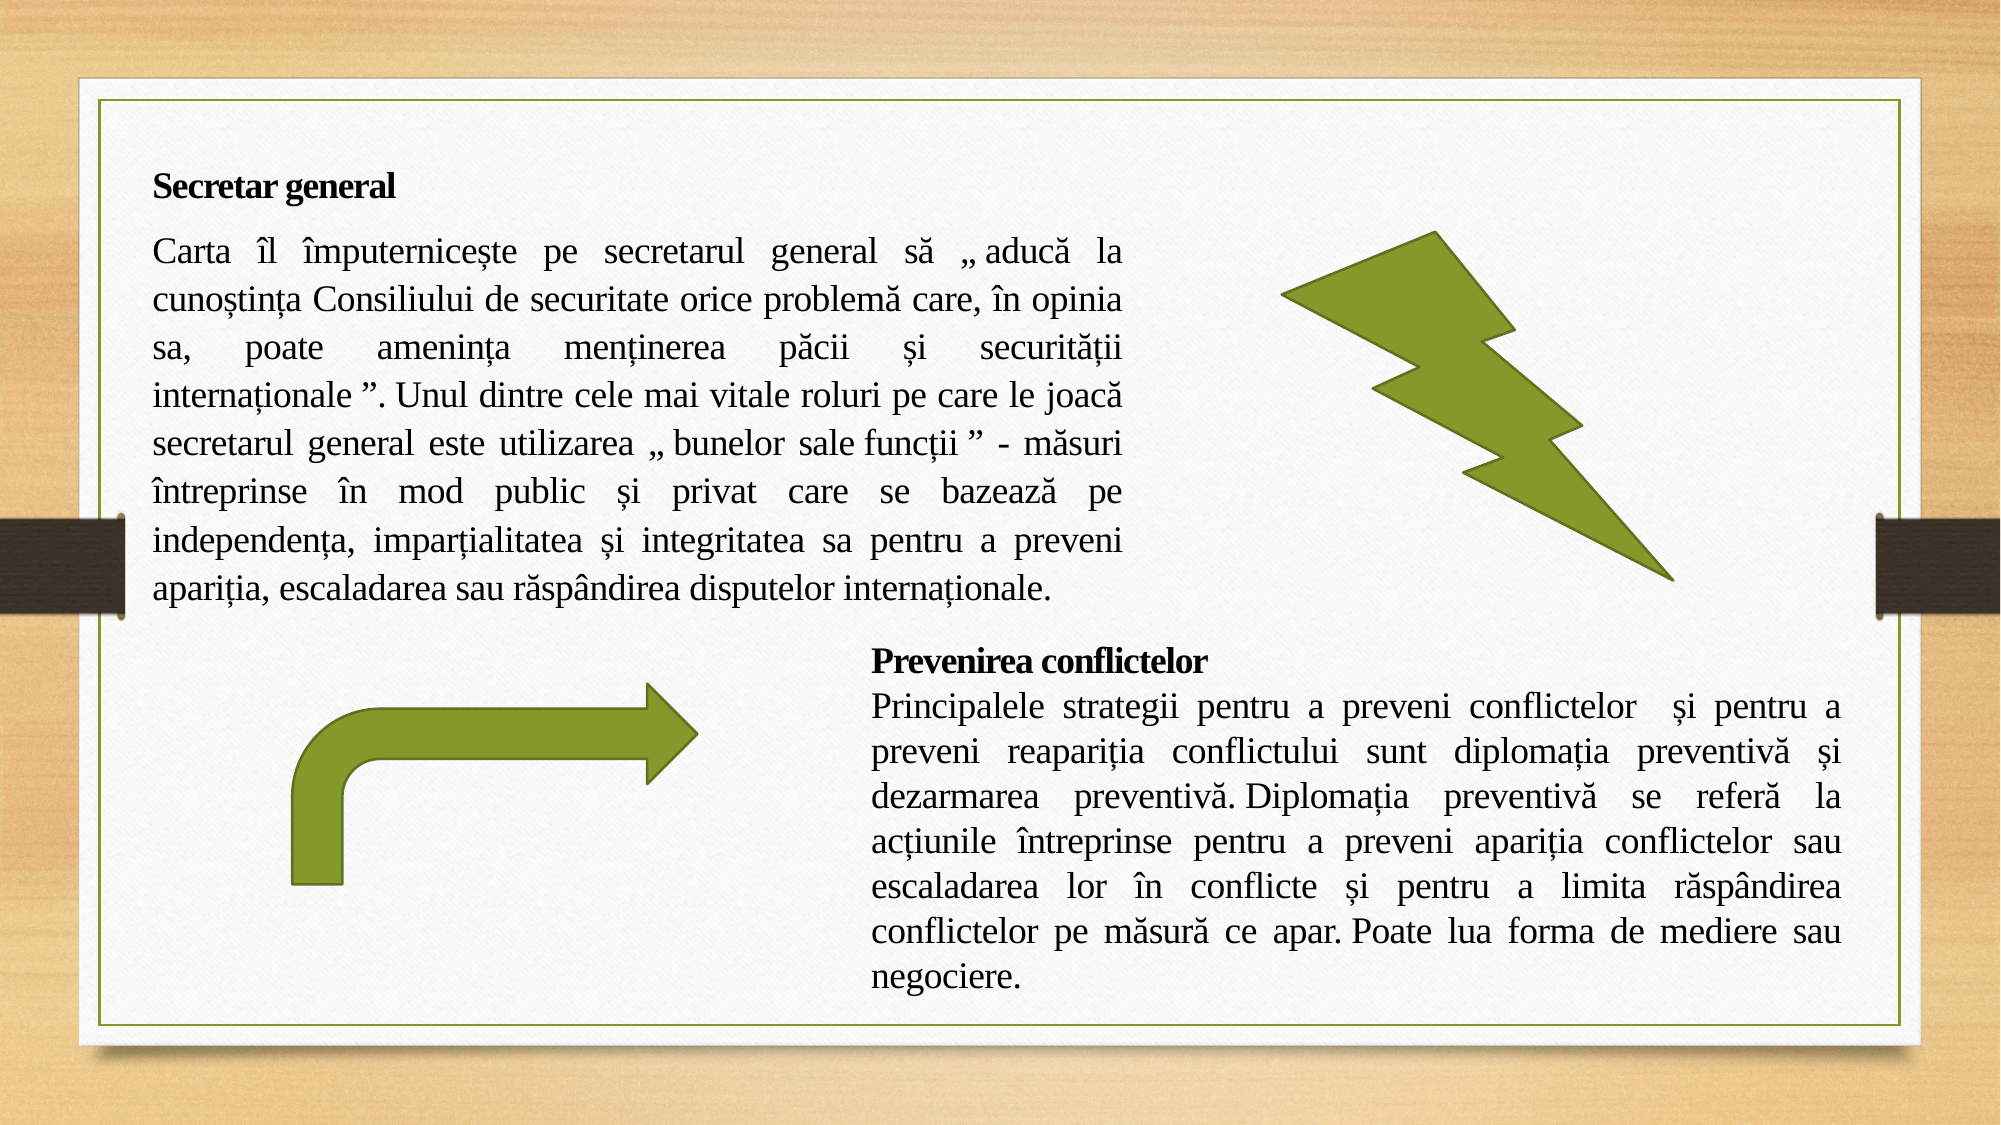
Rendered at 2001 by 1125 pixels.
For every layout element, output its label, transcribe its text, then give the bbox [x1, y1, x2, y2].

text_box Prevenirea conflictelor Principalele strategii pentru a preveni conflictelor și pentru a preveni reapariția conflictului sunt diplomația preventivă și dezarmarea preventivă. Diplomația preventivă se referă la acțiunile întreprinse pentru a preveni apariția conflictelor sau escaladarea lor în conflicte și pentru a limita răspândirea conflictelor pe măsură ce apar. Poate lua forma de mediere sau negociere. [856, 629, 1857, 1004]
text_box [1280, 230, 1675, 582]
text_box Secretar general Carta îl împuternicește pe secretarul general să „ aducă la cunoștința Consiliului de securitate orice problemă care, în opinia sa, poate amenința menținerea păcii și securității internaționale ”. Unul dintre cele mai vitale roluri pe care le joacă secretarul general este utilizarea „ bunelor sale funcții ” - măsuri întreprinse în mod public și privat care se bazează pe independența, imparțialitatea și integritatea sa pentru a preveni apariția, escaladarea sau răspândirea disputelor internaționale. [137, 150, 1138, 616]
text_box [290, 682, 699, 886]
picture [0, 0, 2001, 1125]
